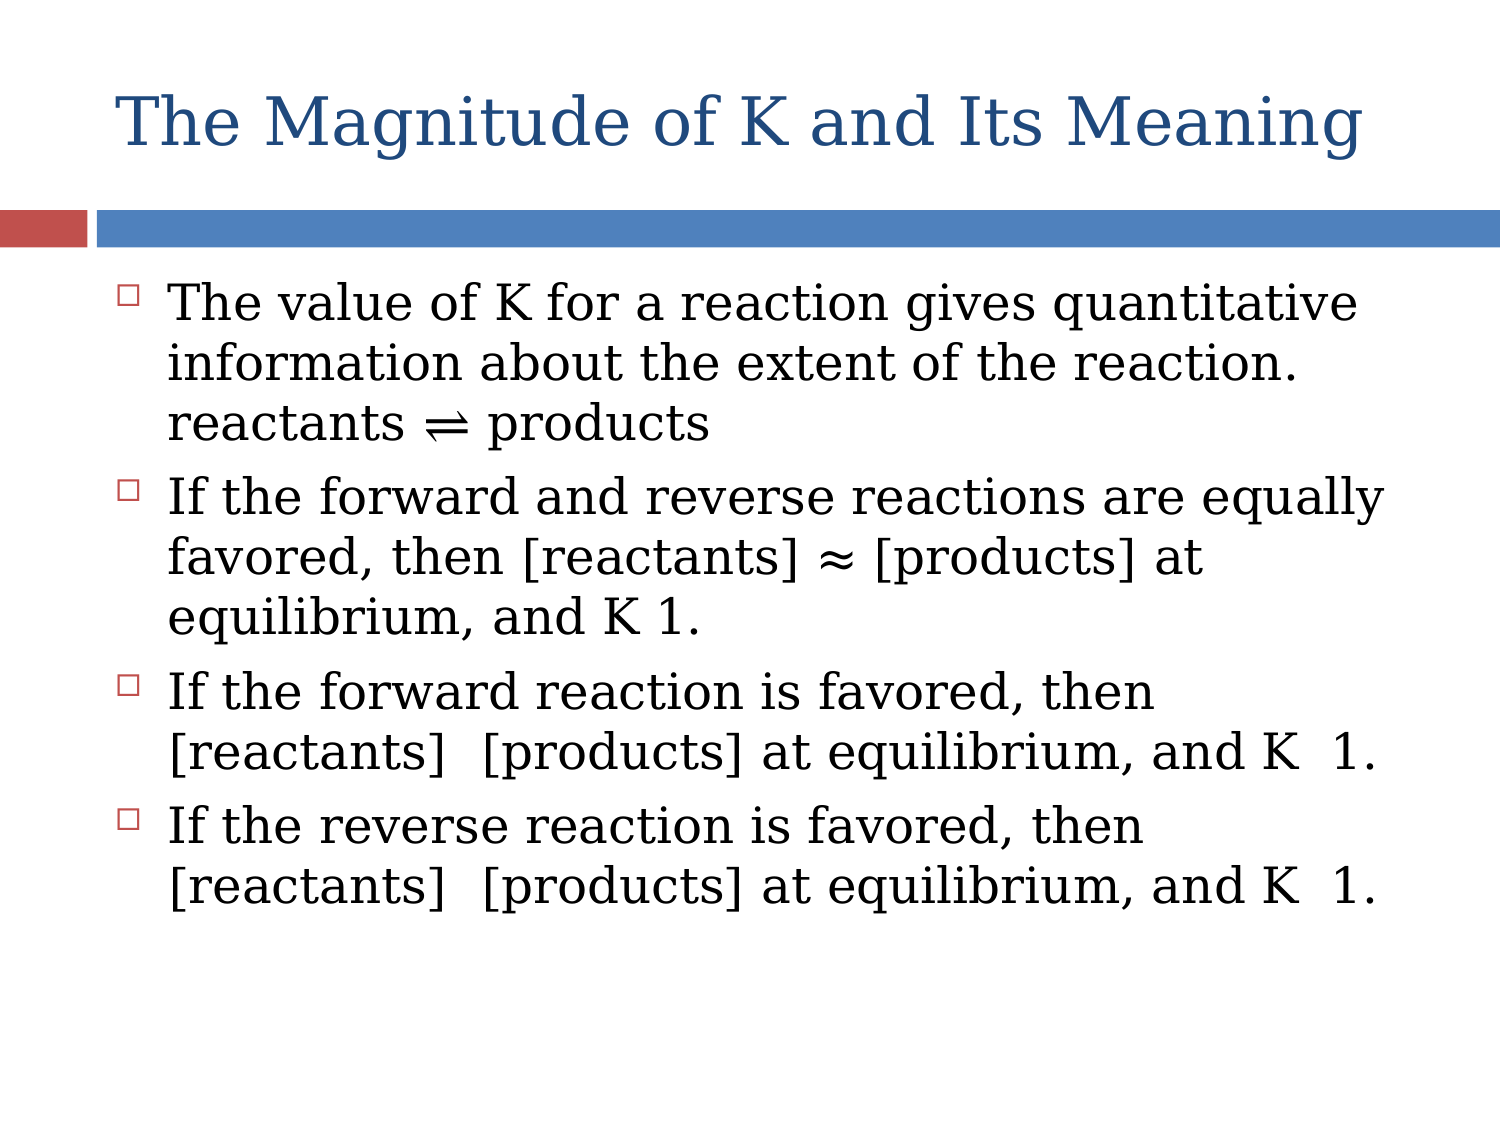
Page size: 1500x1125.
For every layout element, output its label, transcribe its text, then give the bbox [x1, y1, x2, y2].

title The Magnitude of K and Its Meaning [100, 37, 1438, 200]
